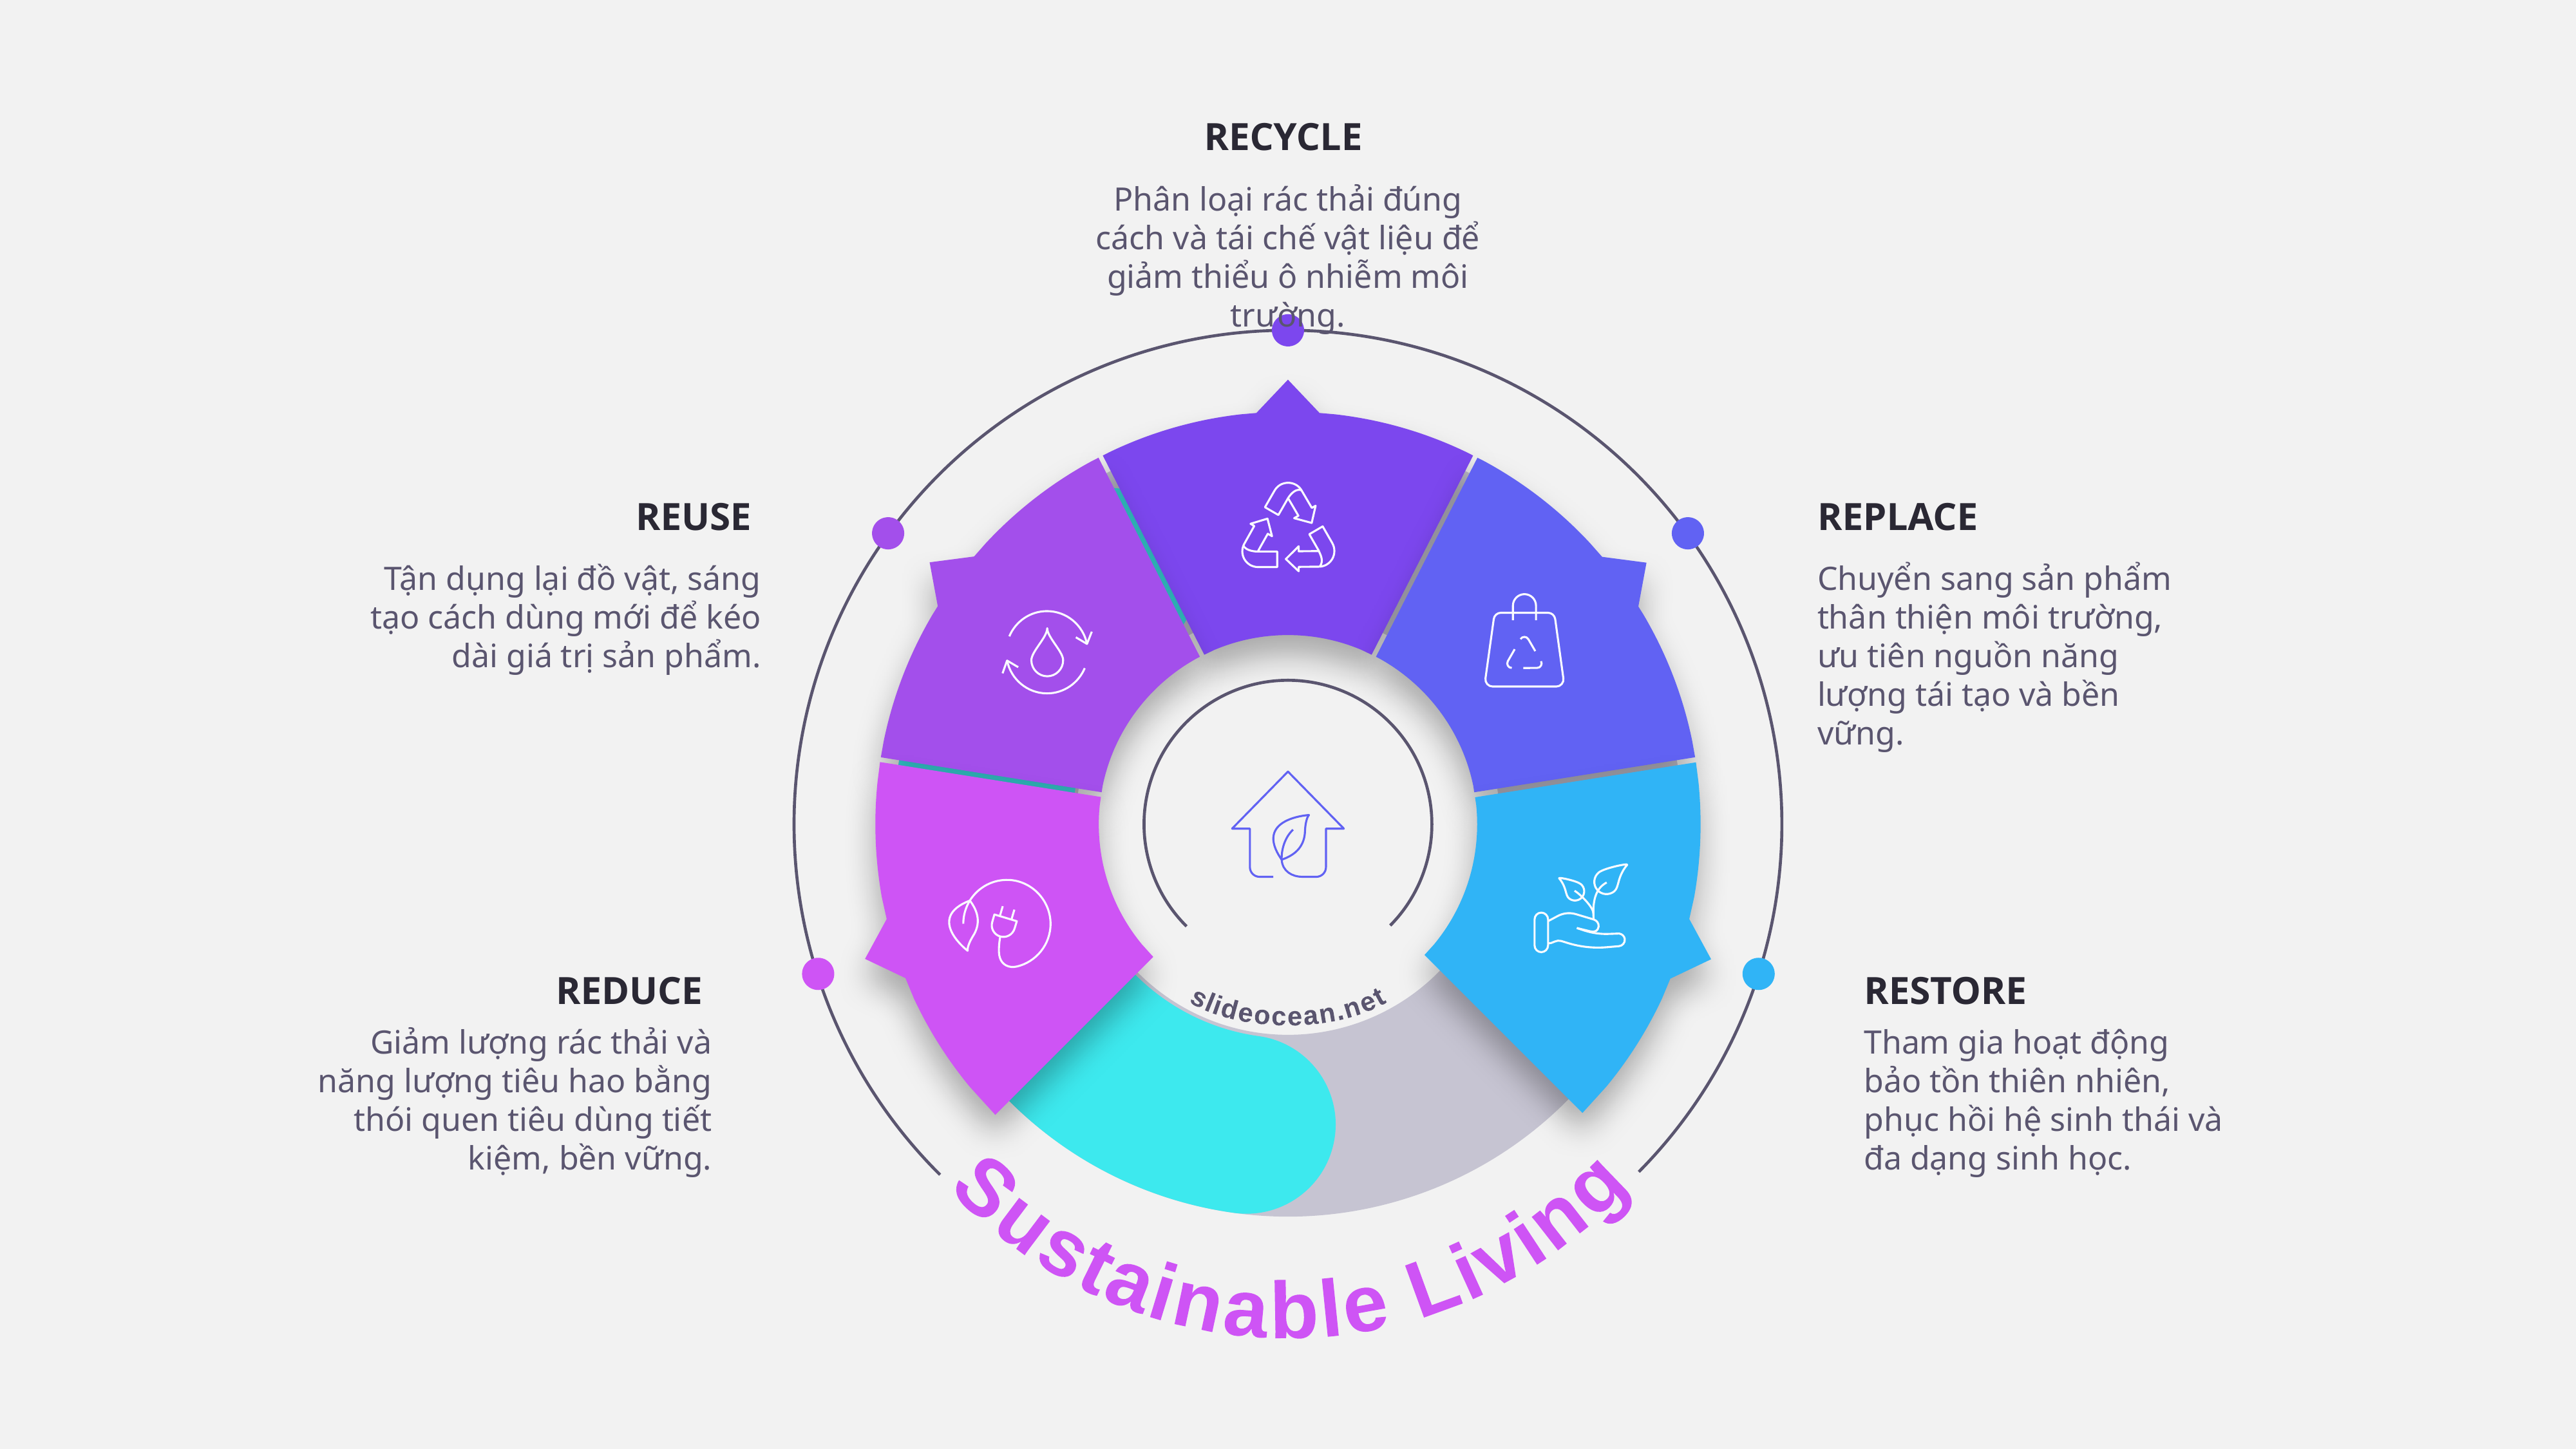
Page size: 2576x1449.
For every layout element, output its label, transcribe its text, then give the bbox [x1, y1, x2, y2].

text_box RESTORE [1854, 961, 2180, 1017]
text_box [1273, 338, 1303, 347]
text_box [871, 516, 894, 551]
text_box REPLACE [1808, 488, 2134, 542]
text_box Chuyển sang sản phẩm thân thiện môi trường, ưu tiên nguồn năng lượng tái tạo và bền vững. [1808, 553, 2210, 756]
text_box Giảm lượng rác thải và năng lượng tiêu hao bằng thói quen tiêu dùng tiết kiệm, bền vững. [300, 1017, 722, 1182]
text_box Tận dụng lại đồ vật, sáng tạo cách dùng mới để kéo dài giá trị sản phẩm. [332, 553, 771, 679]
text_box RECYCLE [1125, 108, 1451, 162]
text_box [1741, 957, 1776, 991]
text_box [992, 338, 1584, 428]
text_box REDUCE [396, 961, 722, 1017]
text_box Tham gia hoạt động bảo tồn thiên nhiên, phục hồi hệ sinh thái và đa dạng sinh học. [1854, 1017, 2244, 1182]
text_box [1682, 547, 1783, 1122]
text_box [793, 547, 894, 1122]
text_box Phân loại rác thải đúng cách và tái chế vật liệu để giảm thiểu ô nhiễm môi trường. [1069, 173, 1507, 338]
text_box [894, 428, 1682, 1217]
text_box [801, 957, 835, 991]
text_box [1682, 516, 1705, 551]
text_box REUSE [445, 488, 771, 542]
